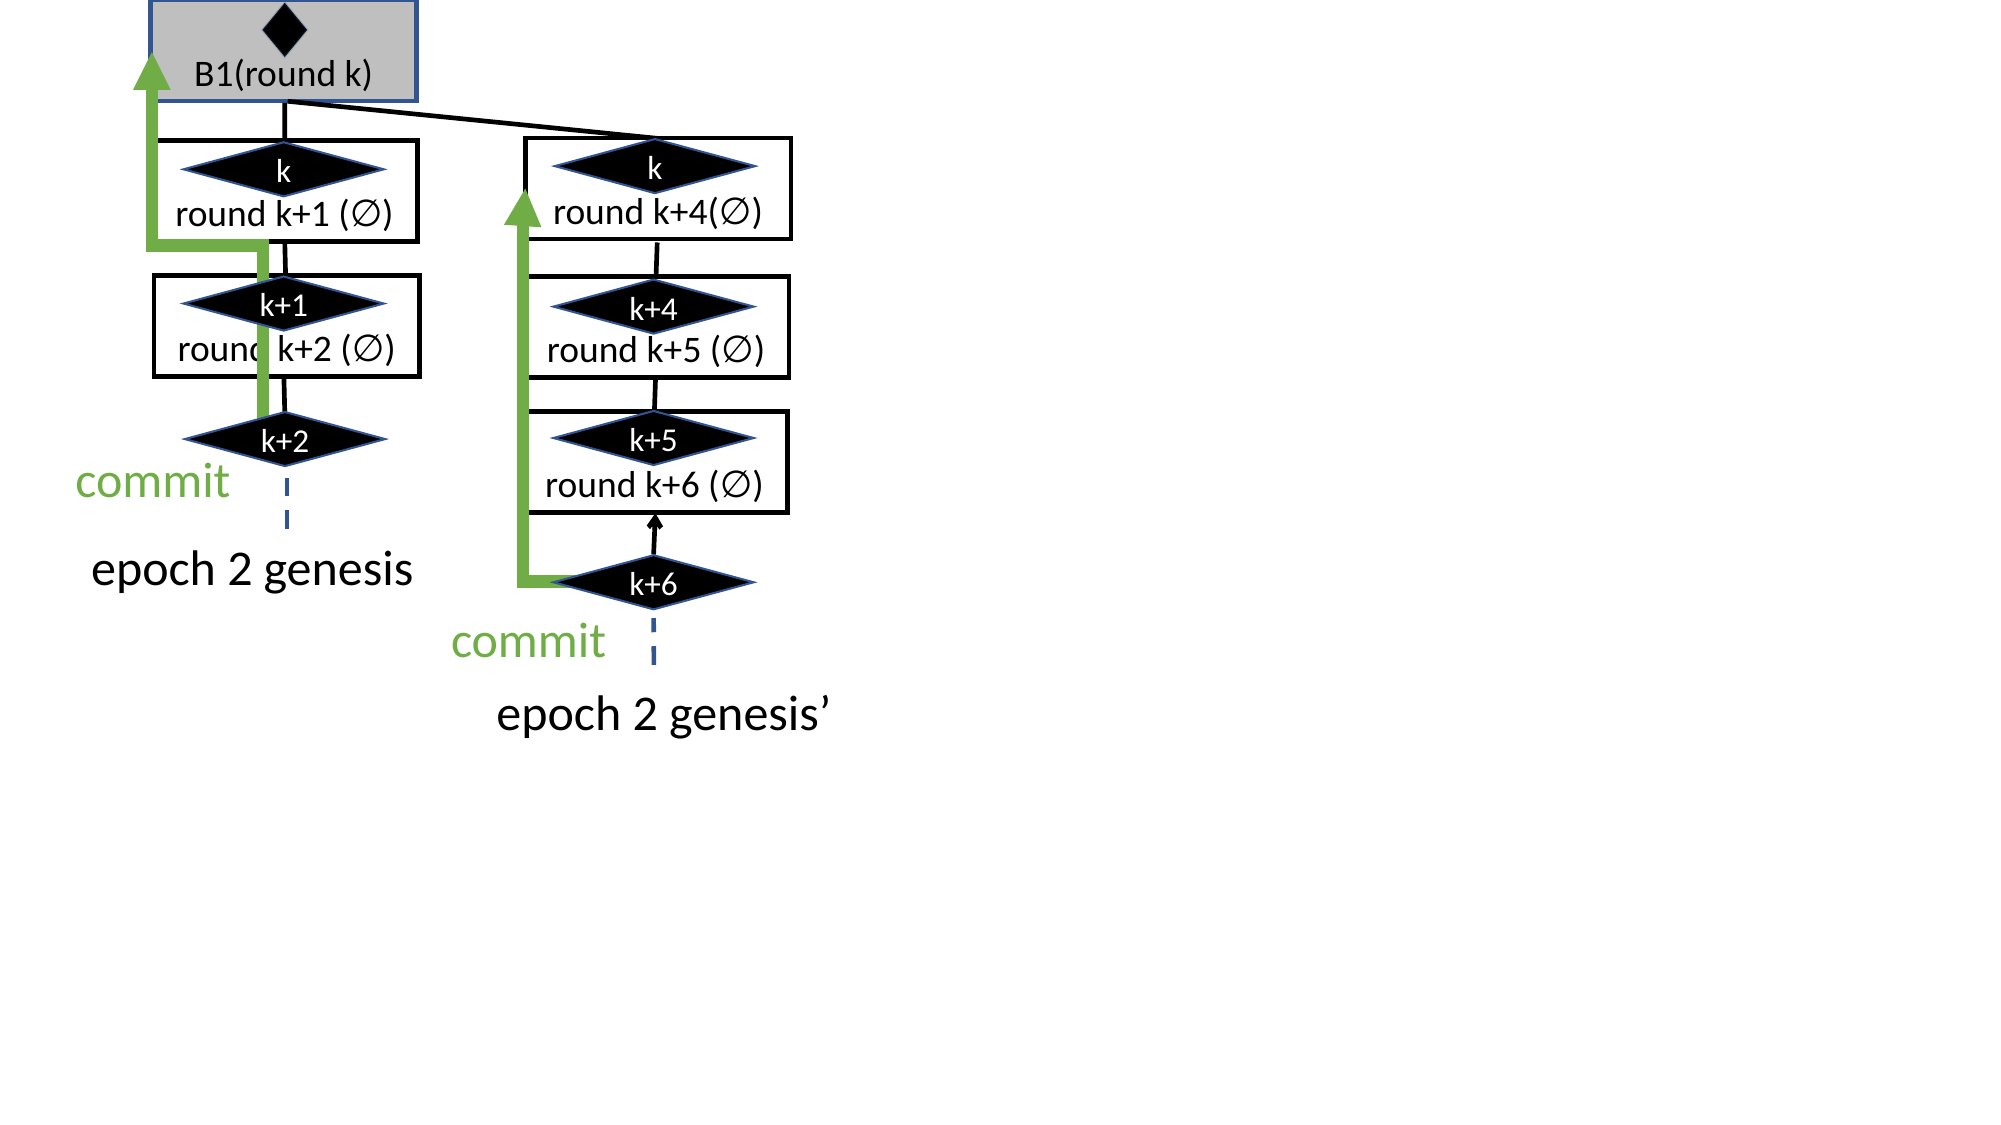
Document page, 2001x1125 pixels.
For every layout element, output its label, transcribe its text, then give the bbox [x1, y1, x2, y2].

text_box round k+1 (∅) [263, 139, 419, 242]
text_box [287, 101, 662, 139]
text_box B1(round k) [150, 0, 417, 102]
text_box round k+2 (∅) [269, 275, 421, 378]
text_box k+5 [632, 409, 758, 467]
text_box round k+5 (∅) [632, 275, 790, 379]
text_box k+1 [263, 275, 388, 332]
text_box round k+6 (∅) [632, 411, 788, 514]
text_box round k+4(∅) [524, 139, 643, 189]
text_box k+2 [180, 410, 390, 468]
text_box epoch 2 genesis [76, 527, 518, 603]
text_box round k+4(∅) [632, 137, 792, 240]
text_box epoch 2 genesis’ [481, 672, 970, 748]
text_box k+4 [632, 278, 758, 335]
text_box [261, 1, 309, 59]
text_box k+6 [549, 554, 758, 611]
text_box commit [60, 439, 264, 515]
text_box commit [436, 600, 637, 676]
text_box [525, 188, 632, 582]
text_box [151, 52, 263, 439]
text_box k [263, 141, 388, 198]
text_box k [550, 139, 760, 195]
